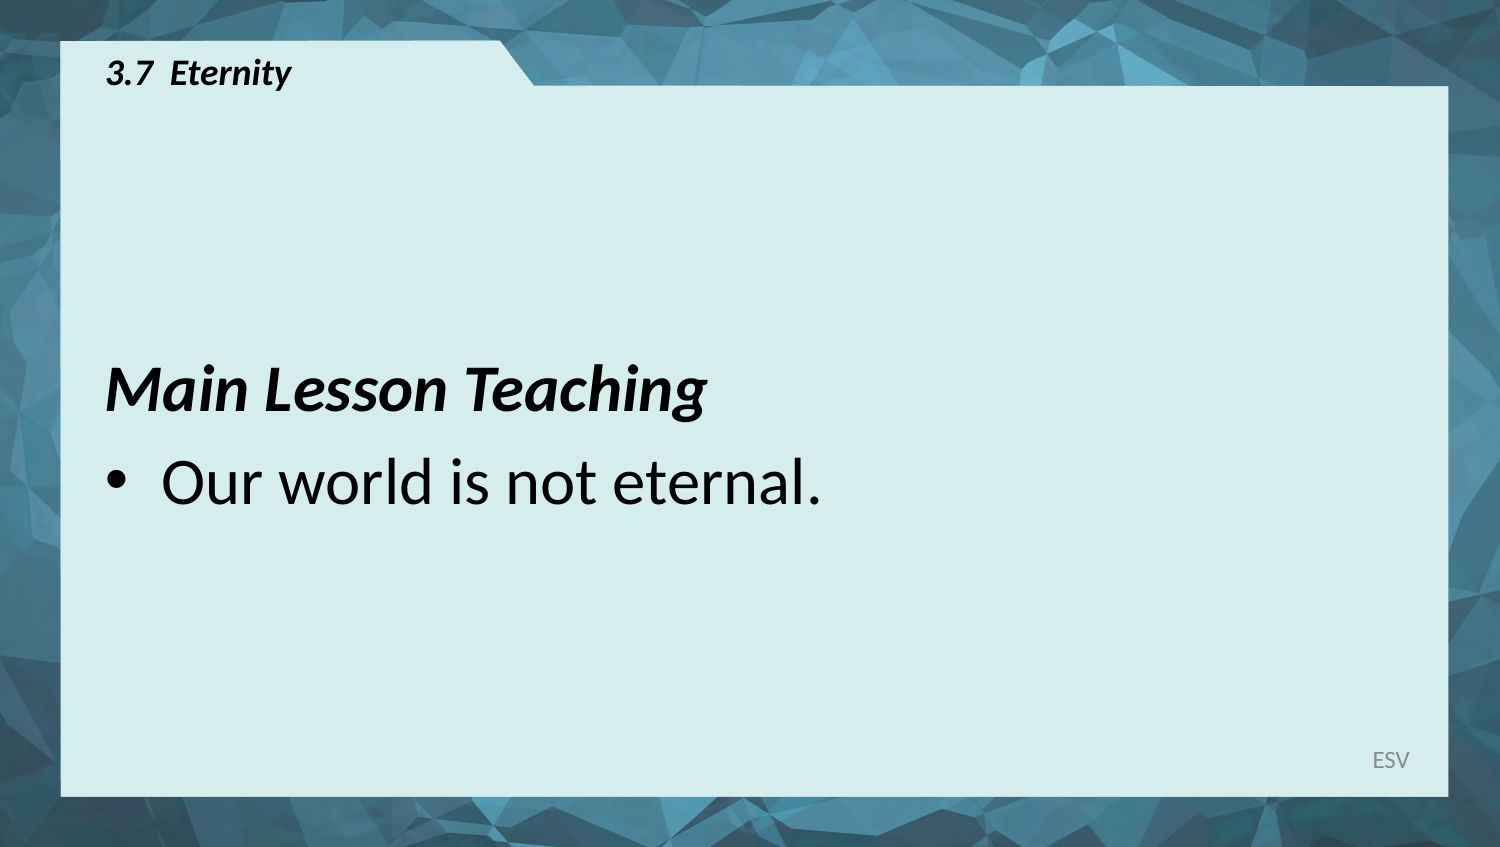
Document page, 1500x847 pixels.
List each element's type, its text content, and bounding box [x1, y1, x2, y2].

title 3.7 Eternity [89, 33, 1420, 108]
footer ESV [950, 736, 1425, 782]
list Main Lesson Teaching Our world is not eternal. [89, 141, 1403, 722]
picture [0, 0, 1500, 847]
